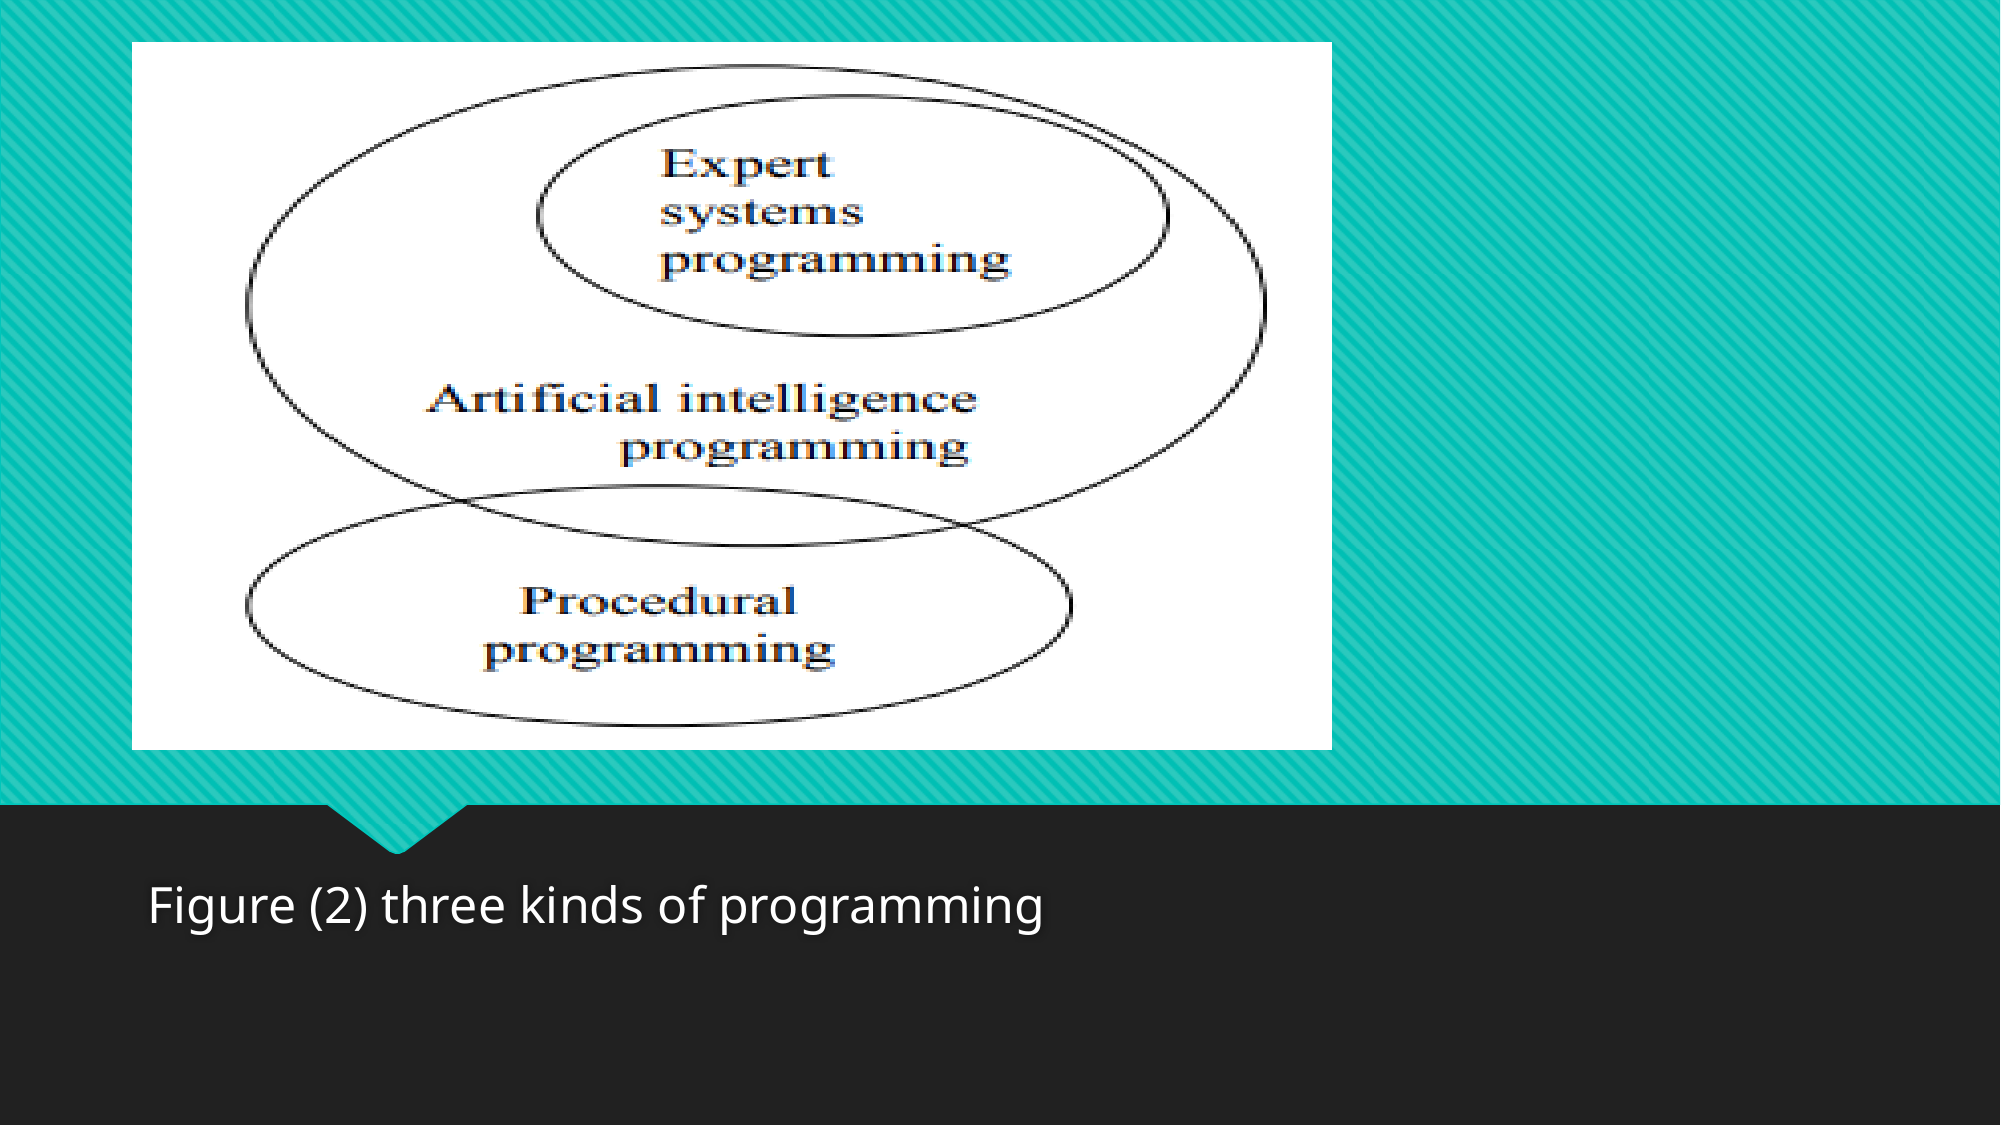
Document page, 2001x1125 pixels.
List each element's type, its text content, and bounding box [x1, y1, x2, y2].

subtitle Figure (2) three kinds of programming [132, 866, 1868, 938]
picture [132, 42, 1332, 751]
